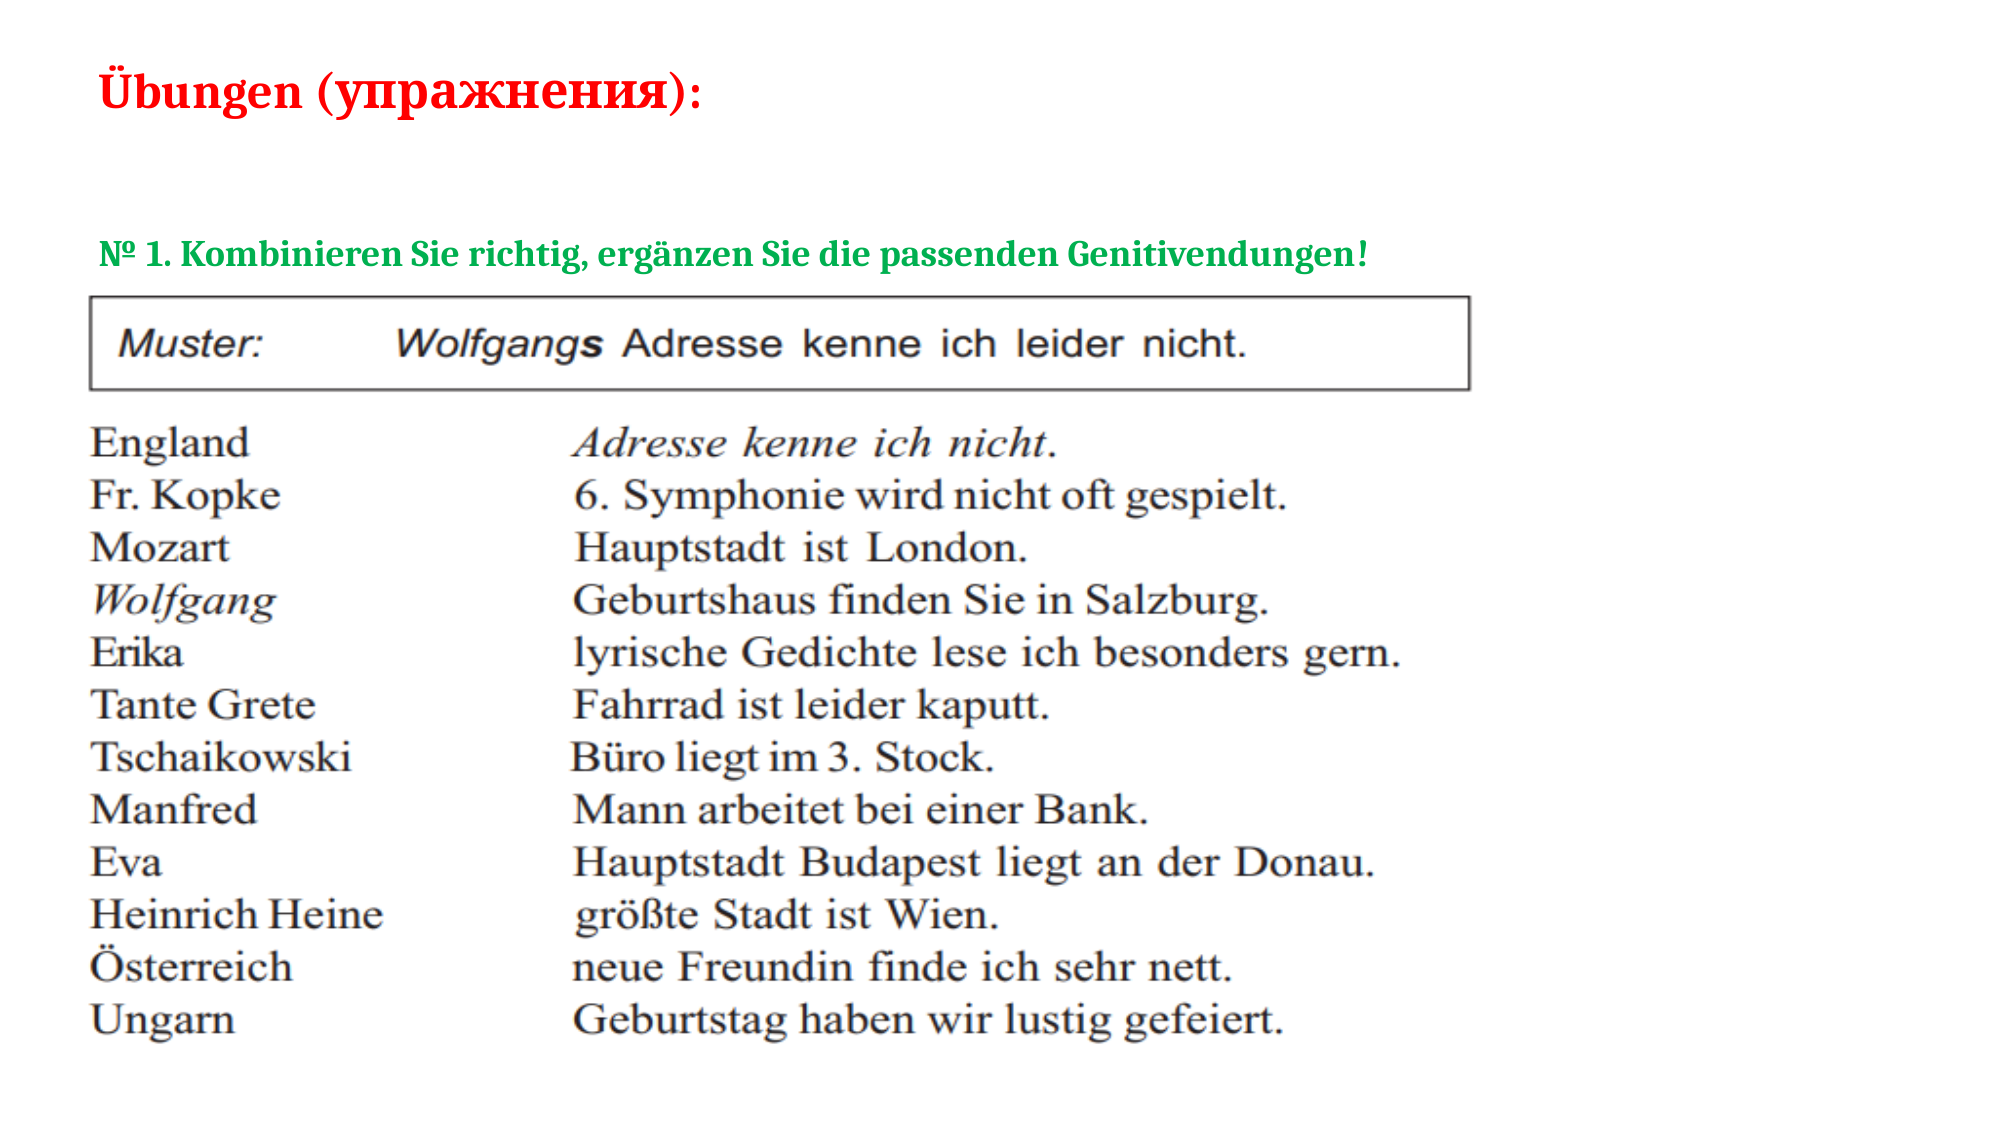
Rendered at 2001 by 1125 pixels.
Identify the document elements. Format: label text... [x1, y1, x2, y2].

picture [58, 282, 1521, 1058]
text_box Übungen (упражнения): [83, 50, 762, 126]
text_box № 1. Kombinieren Sie richtig, ergänzen Sie die passenden Genitivendungen! [83, 221, 1887, 282]
